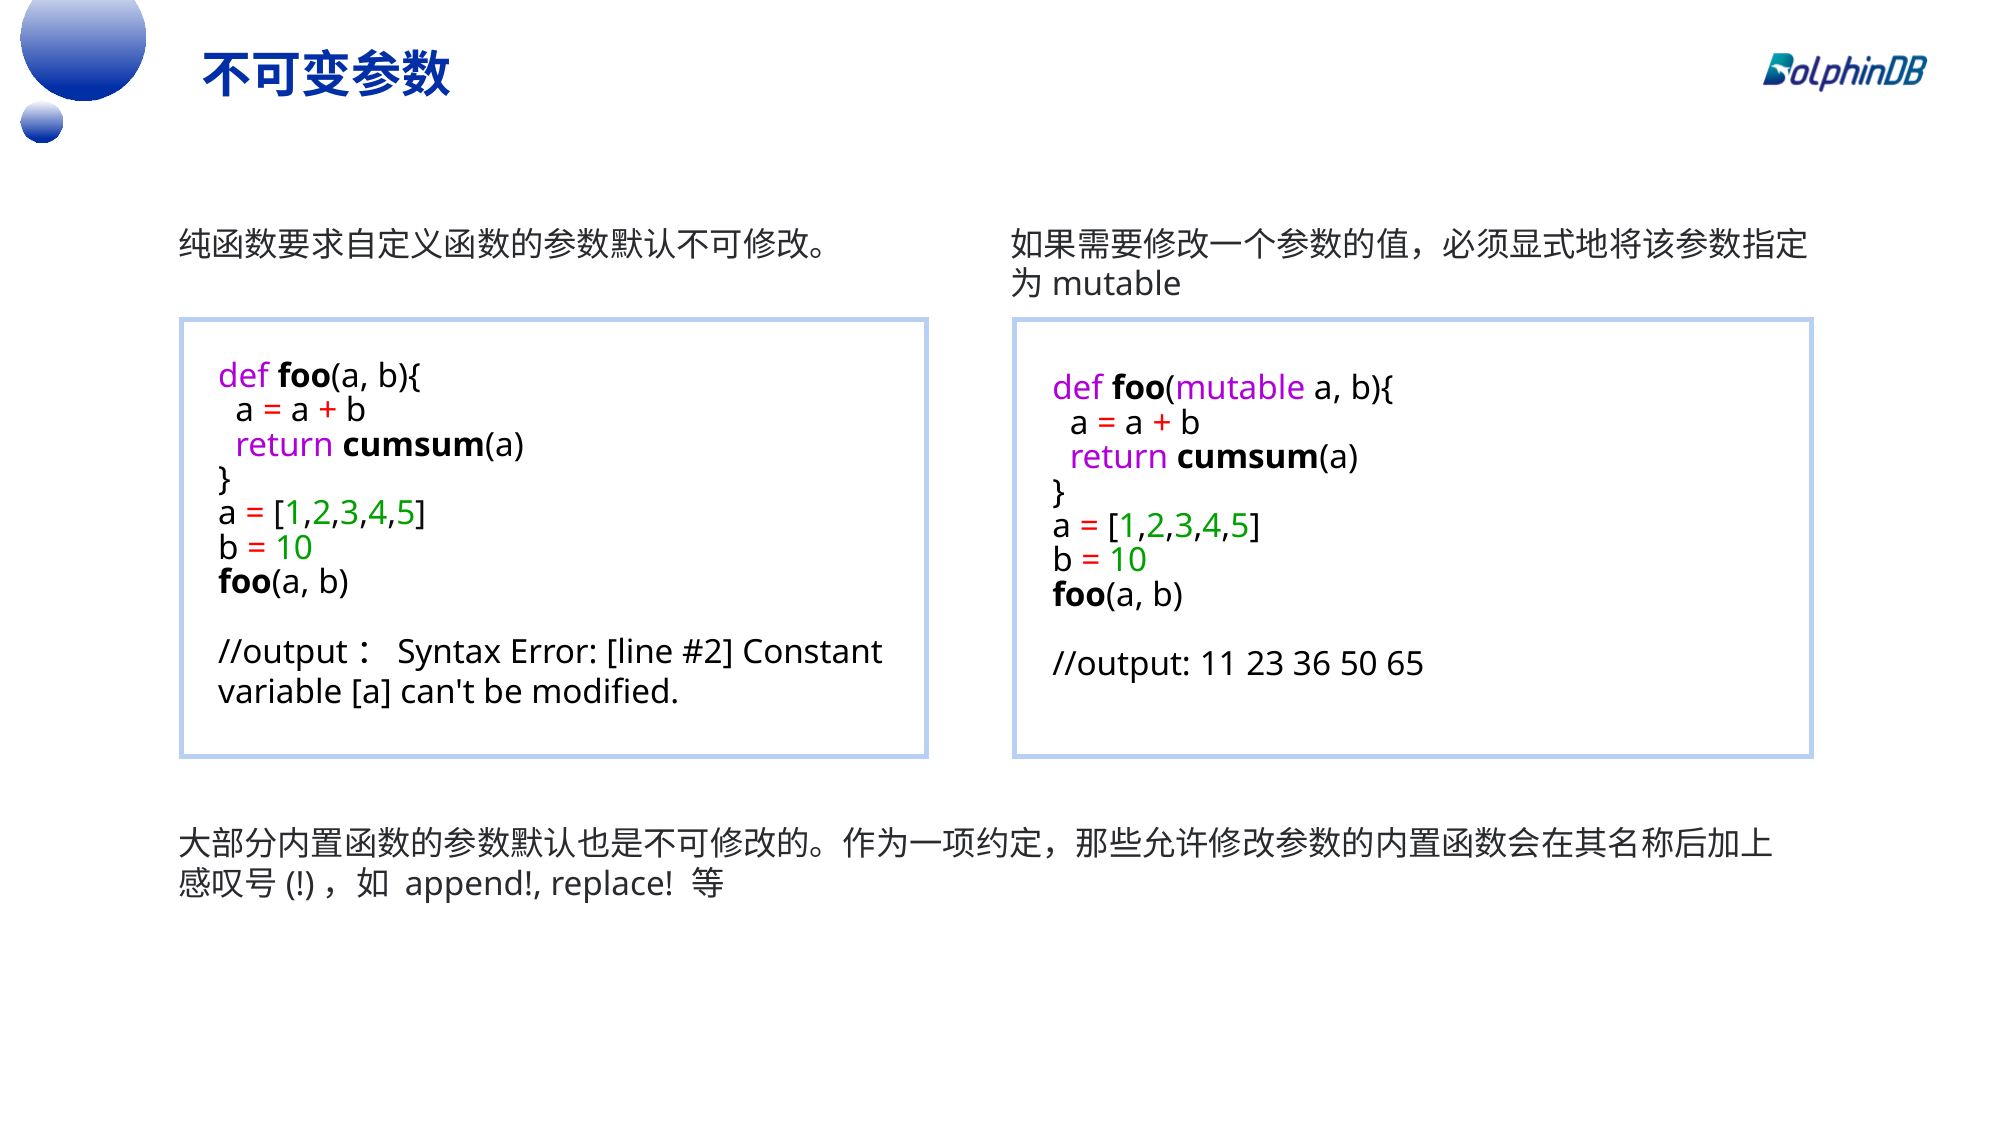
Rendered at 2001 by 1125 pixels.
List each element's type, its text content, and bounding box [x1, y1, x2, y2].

text_box [1014, 318, 1813, 758]
text_box 如果需要修改一个参数的值，必须显式地将该参数指定为mutable [995, 215, 1830, 310]
text_box [19, 99, 64, 144]
picture [1755, 47, 1929, 93]
text_box [19, 0, 147, 102]
text_box 不可变参数 [163, 35, 1545, 110]
text_box 纯函数要求自定义函数的参数默认不可修改。 [163, 215, 927, 270]
text_box 大部分内置函数的参数默认也是不可修改的。作为一项约定，那些允许修改参数的内置函数会在其名称后加上感叹号(!)，如 append!, replace! 等 [163, 815, 1812, 910]
text_box [180, 318, 927, 758]
